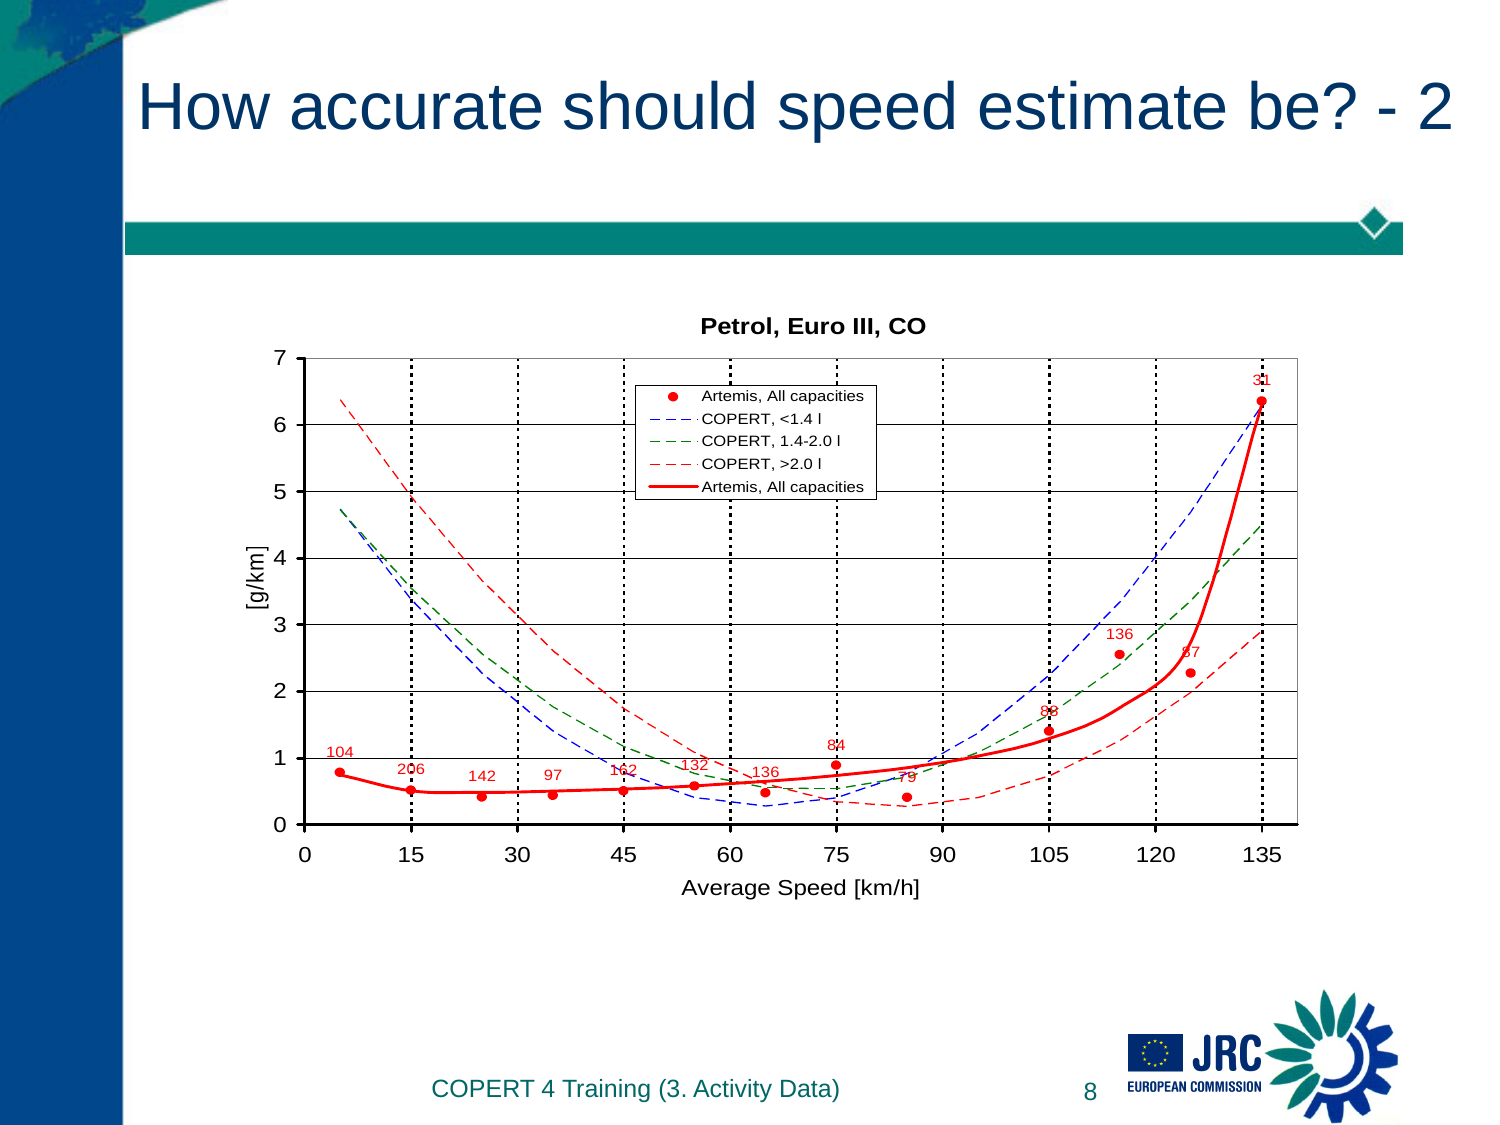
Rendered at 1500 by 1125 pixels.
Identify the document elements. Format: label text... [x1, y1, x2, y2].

footer COPERT 4 Training (3. Activity Data) [324, 1062, 948, 1110]
slide_number 8 [987, 1062, 1113, 1113]
picture [0, 0, 1403, 1125]
picture [1128, 1034, 1261, 1092]
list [229, 302, 1306, 913]
text_box How accurate should speed estimate be? - 2 [134, 52, 1495, 155]
picture [1262, 987, 1400, 1125]
